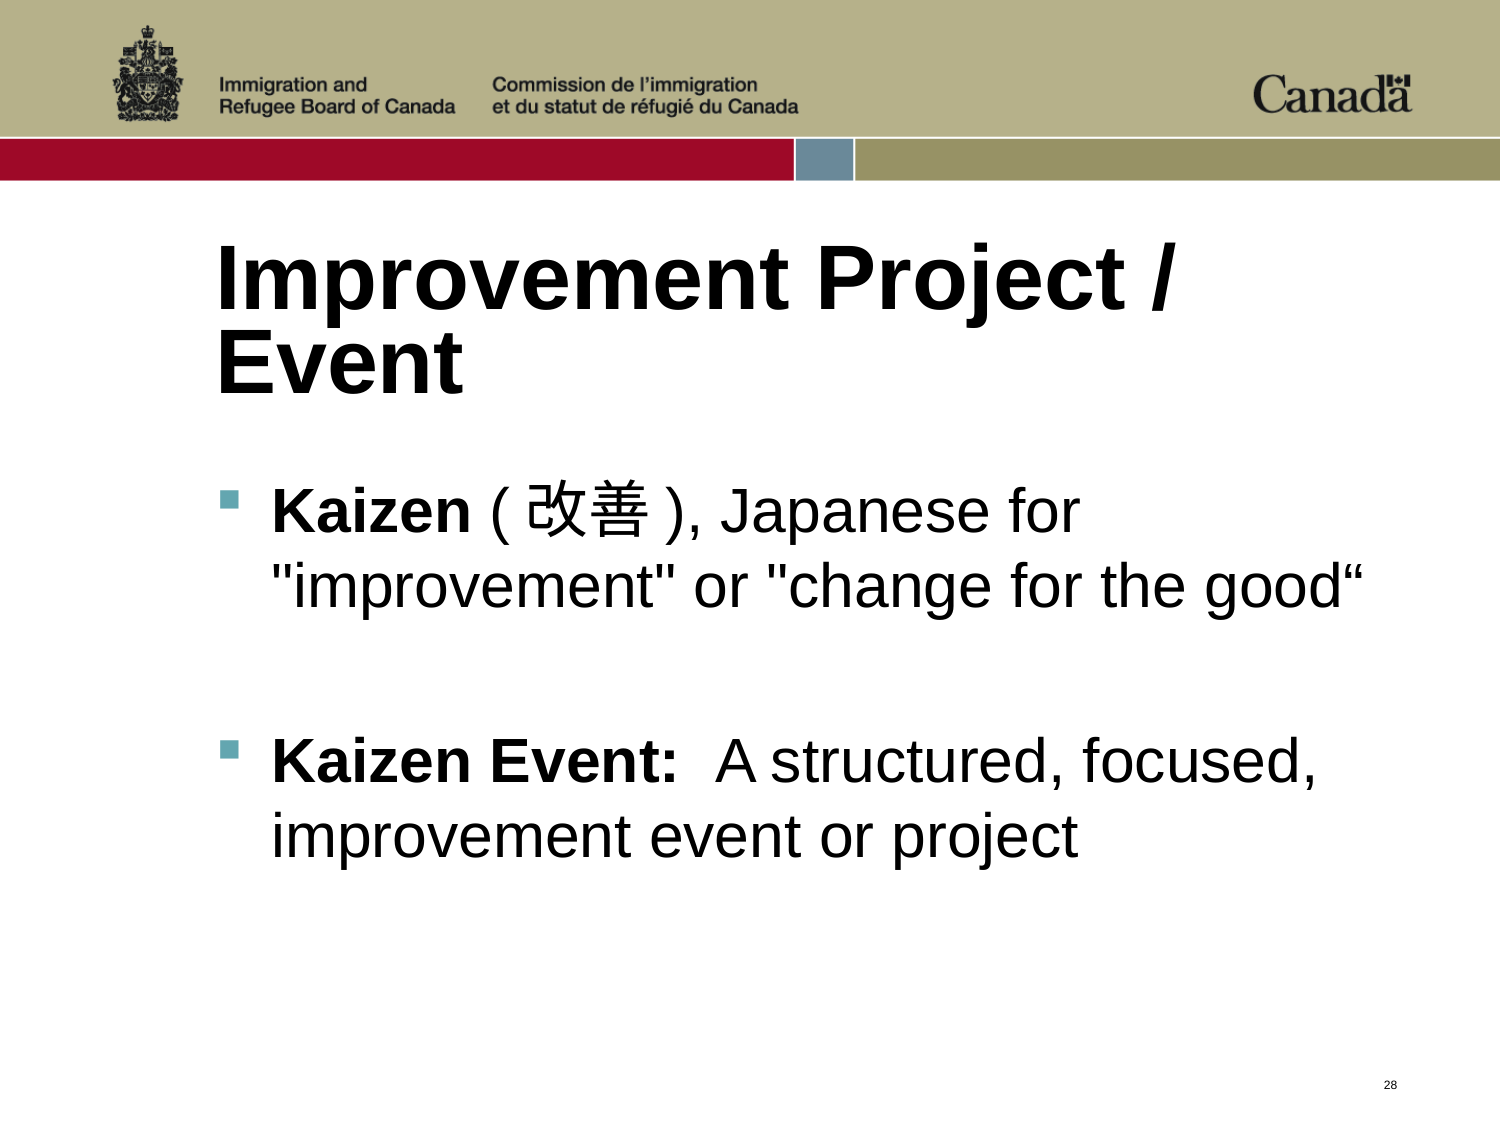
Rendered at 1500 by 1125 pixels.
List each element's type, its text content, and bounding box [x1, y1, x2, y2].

picture [0, 0, 1500, 1125]
list Kaizen (改善), Japanese for "improvement" or "change for the good“ Kaizen Event: A structured, focused, improvement event or project [200, 462, 1413, 1000]
slide_number 28 [1100, 1025, 1413, 1100]
title Improvement Project / Event [200, 237, 1413, 425]
